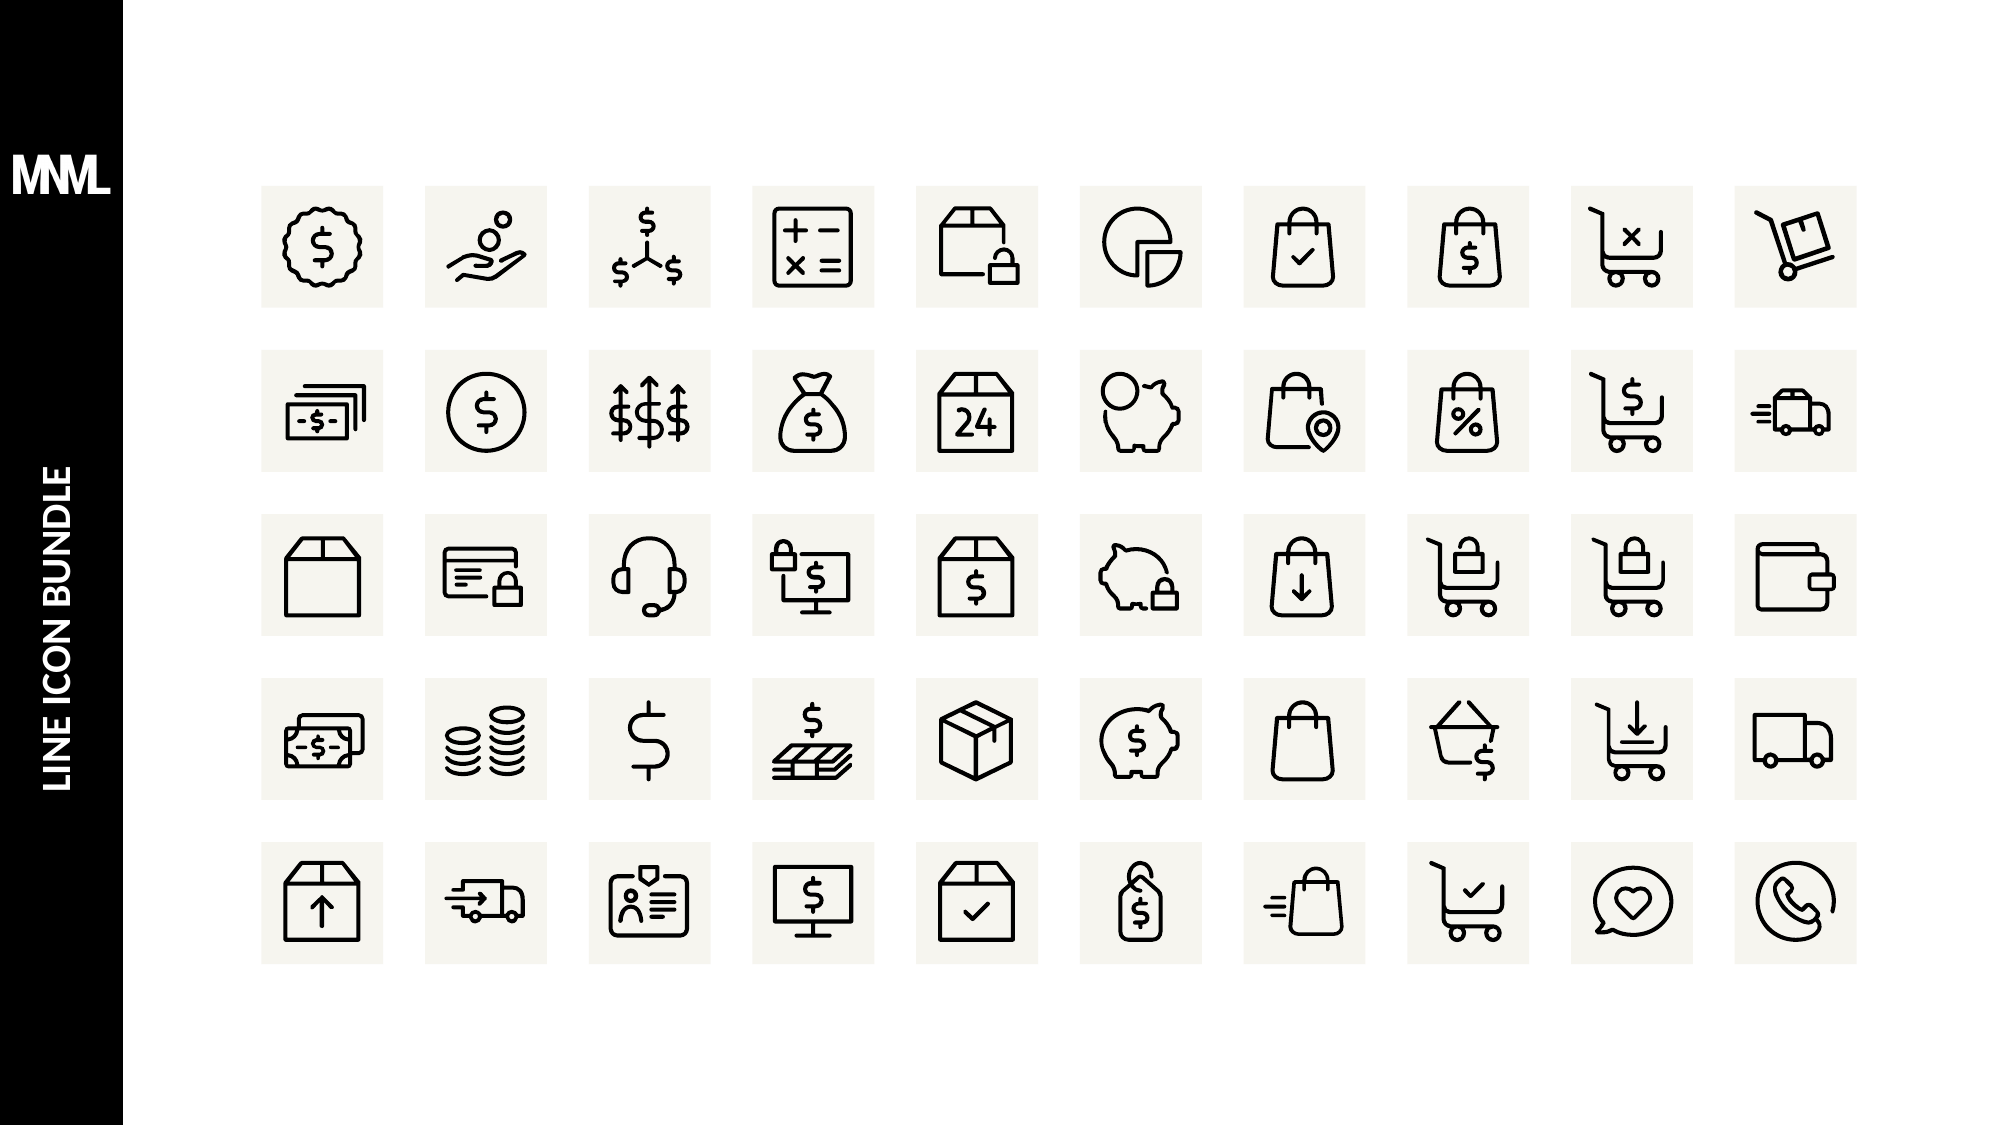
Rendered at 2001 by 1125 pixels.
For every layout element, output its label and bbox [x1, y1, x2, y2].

text_box [1100, 371, 1140, 411]
text_box [1150, 576, 1179, 611]
text_box [1118, 860, 1163, 942]
text_box [1305, 410, 1341, 453]
text_box [489, 745, 525, 756]
text_box [493, 210, 513, 229]
picture [0, 113, 122, 236]
text_box [488, 705, 526, 725]
text_box [1270, 913, 1287, 918]
text_box [1589, 371, 1664, 454]
text_box [492, 570, 523, 607]
text_box [1755, 860, 1836, 942]
text_box [1098, 543, 1169, 611]
text_box [1265, 371, 1324, 450]
text_box [772, 206, 853, 288]
text_box [284, 536, 362, 618]
text_box [638, 865, 660, 887]
text_box [1270, 206, 1336, 288]
text_box [611, 536, 687, 618]
text_box [666, 384, 690, 443]
text_box [1754, 210, 1835, 282]
text_box [1588, 206, 1663, 288]
text_box [489, 765, 525, 777]
text_box [1425, 537, 1500, 618]
text_box [937, 371, 1015, 453]
text_box [445, 755, 481, 766]
text_box [1145, 250, 1183, 288]
text_box [938, 860, 1015, 942]
text_box [1750, 388, 1831, 437]
text_box [1593, 865, 1674, 937]
text_box [1437, 206, 1502, 288]
text_box [769, 538, 798, 572]
text_box [634, 375, 664, 449]
text_box [1099, 702, 1180, 779]
text_box [1594, 702, 1668, 782]
text_box [477, 228, 501, 253]
text_box [444, 891, 487, 906]
text_box [1591, 537, 1665, 618]
text_box [939, 700, 1013, 782]
text_box [638, 206, 656, 237]
text_box [1618, 536, 1651, 574]
text_box [445, 765, 481, 777]
text_box [455, 250, 527, 282]
text_box [665, 254, 683, 286]
text_box [778, 371, 847, 453]
text_box [1434, 371, 1500, 453]
text_box [631, 240, 663, 268]
text_box [1103, 379, 1181, 453]
text_box [489, 734, 525, 746]
text_box [1474, 743, 1495, 782]
text_box [1270, 700, 1335, 782]
text_box [937, 536, 1015, 618]
text_box [283, 860, 361, 942]
text_box [1752, 712, 1834, 769]
text_box [608, 874, 690, 938]
text_box [294, 393, 358, 432]
text_box [302, 384, 367, 423]
text_box [1429, 860, 1505, 943]
text_box [802, 701, 823, 739]
text_box [446, 253, 494, 269]
text_box [987, 247, 1020, 285]
text_box [1102, 206, 1173, 278]
text_box [442, 546, 518, 599]
text_box [1288, 866, 1344, 936]
text_box [781, 552, 851, 615]
text_box [1270, 895, 1287, 900]
text_box [451, 879, 525, 924]
text_box [444, 726, 481, 746]
text_box [446, 371, 527, 453]
text_box [627, 700, 670, 782]
text_box [284, 713, 365, 769]
text_box [489, 755, 525, 766]
text_box [611, 257, 630, 288]
text_box [772, 743, 853, 780]
text_box [939, 206, 1006, 277]
text_box [1627, 700, 1647, 736]
text_box [285, 402, 349, 441]
text_box [445, 745, 481, 756]
text_box [609, 384, 633, 443]
text_box [1263, 904, 1287, 909]
text_box [772, 864, 854, 938]
text_box [1429, 700, 1500, 765]
text_box [489, 724, 525, 735]
text_box [1269, 536, 1334, 618]
text_box [282, 206, 363, 288]
text_box [1453, 536, 1485, 574]
text_box [1755, 542, 1836, 612]
